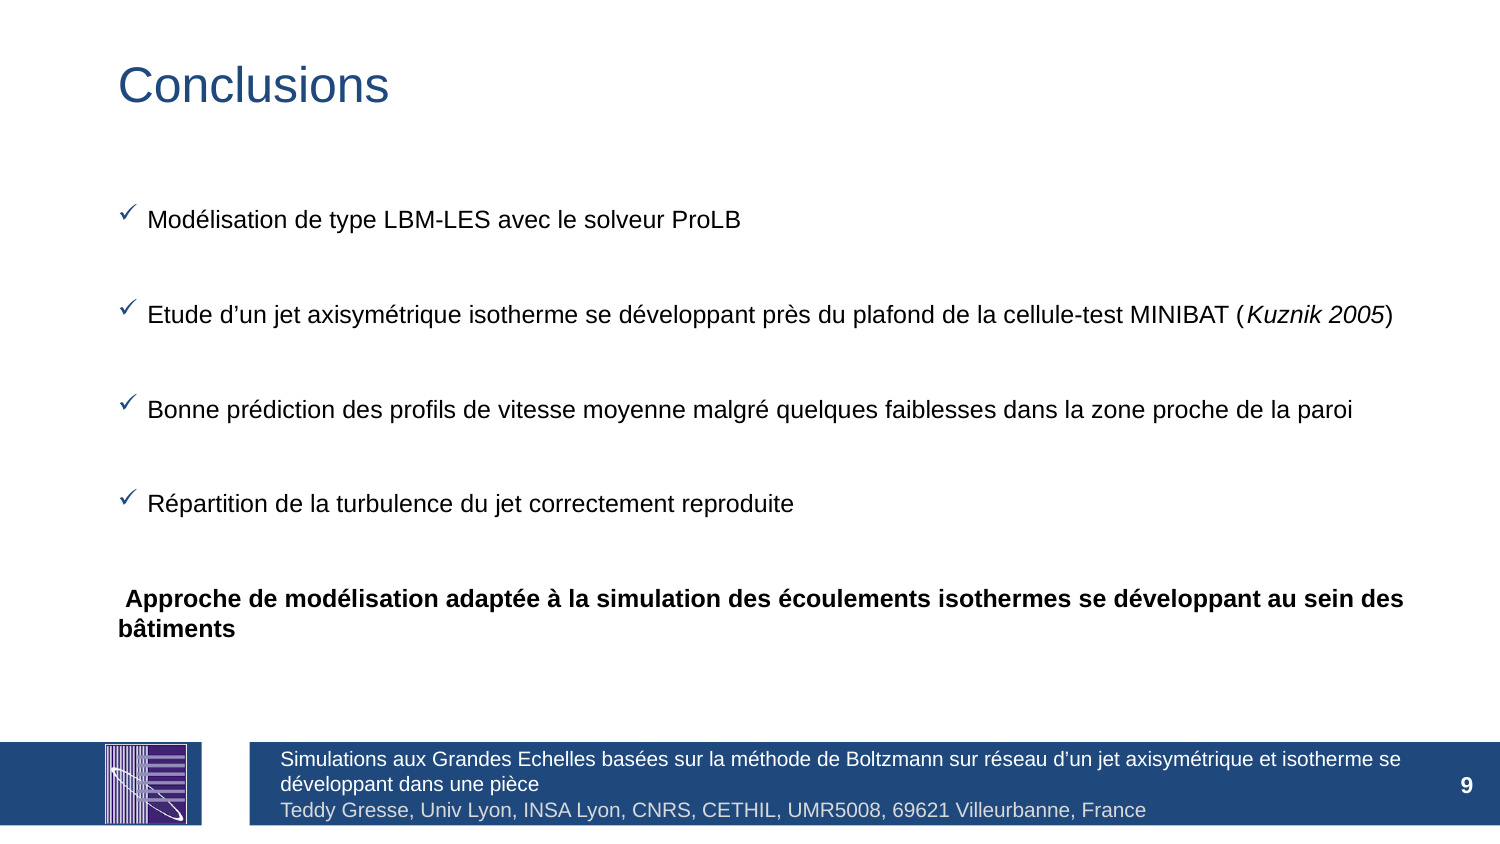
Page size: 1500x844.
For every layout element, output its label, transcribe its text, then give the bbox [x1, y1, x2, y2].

text_box Teddy Gresse, Univ Lyon, INSA Lyon, CNRS, CETHIL, UMR5008, 69621 Villeurbanne, France [265, 789, 1471, 825]
text_box 9 [1445, 763, 1478, 806]
text_box Simulations aux Grandes Echelles basées sur la méthode de Boltzmann sur réseau d’un jet axisymétrique et isotherme se développant dans une pièce [265, 752, 1471, 788]
title Conclusions [103, 45, 1397, 127]
picture [105, 744, 187, 824]
